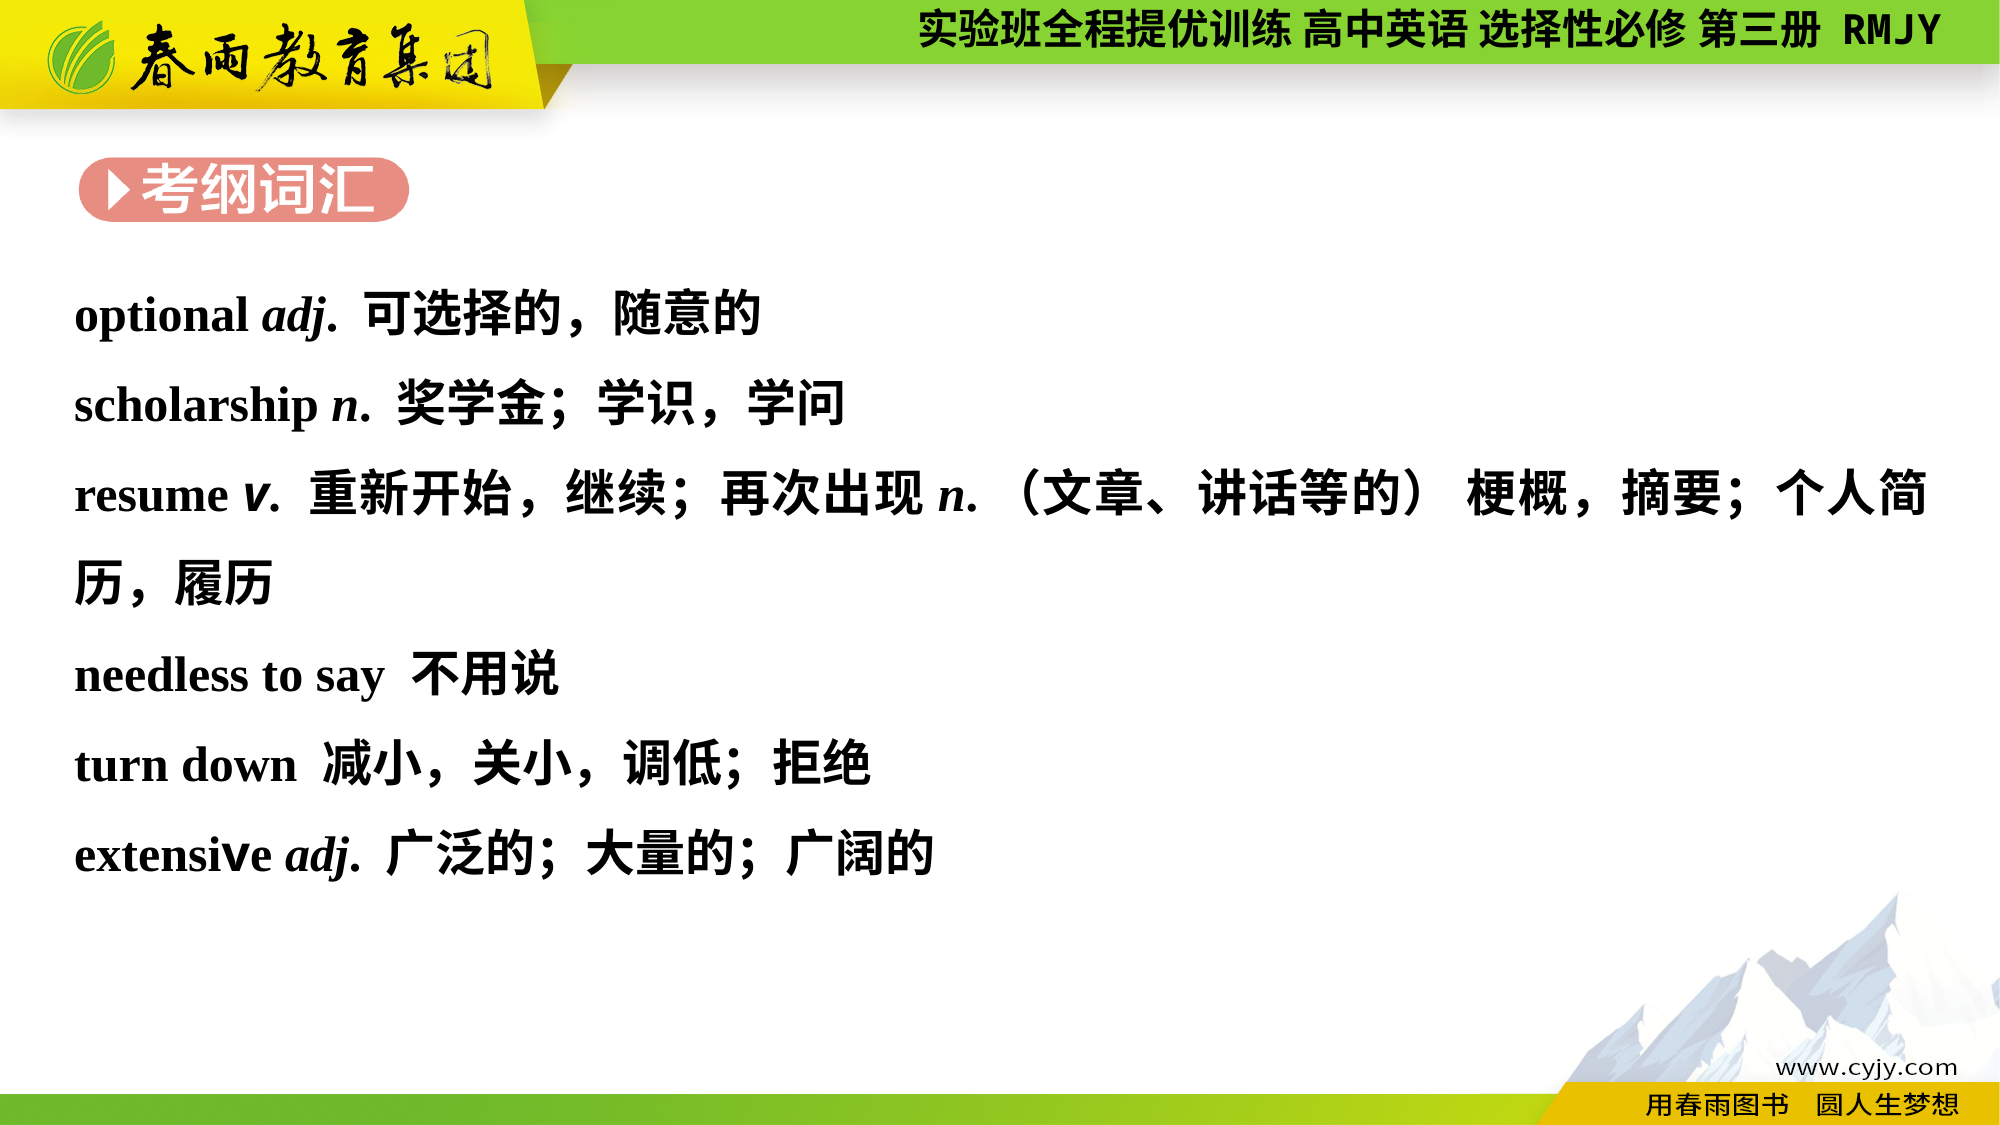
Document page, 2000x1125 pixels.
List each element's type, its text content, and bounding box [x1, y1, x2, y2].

list optional adj. 可选择的，随意的 scholarship n. 奖学金；学识，学问 resume v. 重新开始，继续；再次出现n.（文章、讲话等的） 梗概，摘要；个人简历，履历 needless to say 不用说 turn down 减小，关小，调低；拒绝 extensive adj. 广泛的；大量的；广阔的 [59, 243, 1944, 885]
picture [0, 0, 2000, 1125]
